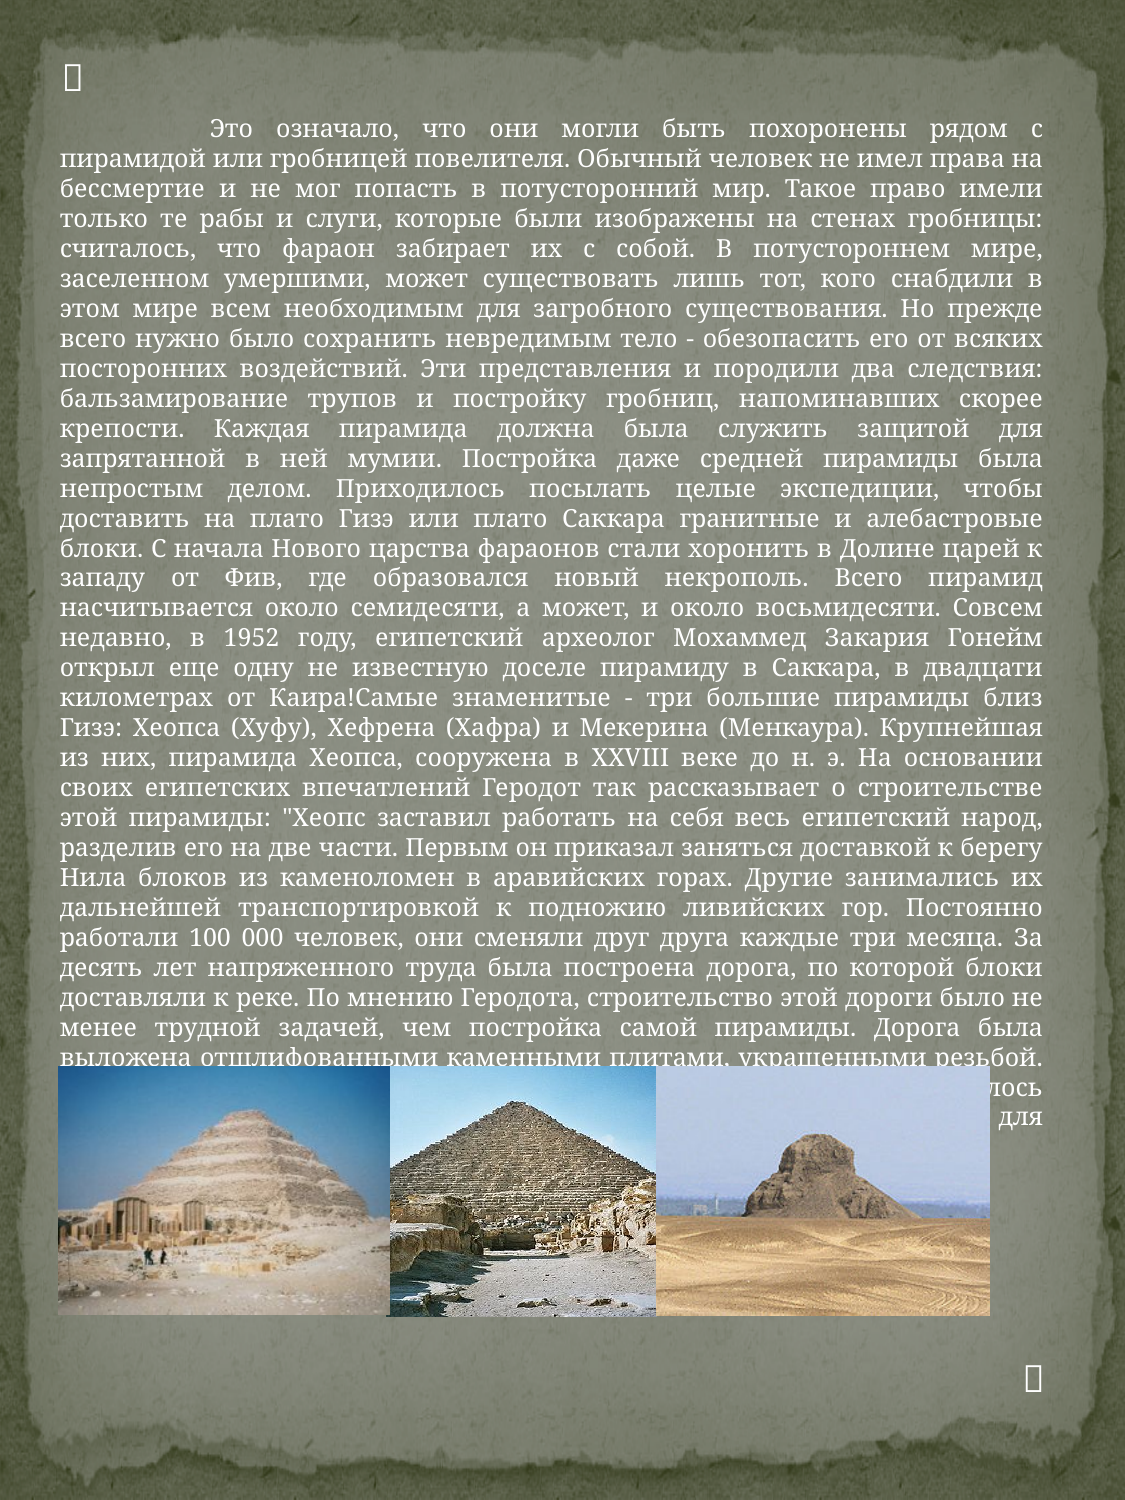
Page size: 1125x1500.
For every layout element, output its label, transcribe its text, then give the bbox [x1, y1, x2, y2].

list Это означало, что они могли быть похоронены рядом с пирамидой или гробницей повелителя. Обычный человек не имел права на бессмертие и не мог попасть в потусторонний мир. Такое право имели только те рабы и слуги, которые были изображены на стенах гробницы: считалось, что фараон забирает их с собой. В потустороннем мире, заселенном умершими, может существовать лишь тот, кого снабдили в этом мире всем необходимым для загробного существования. Но прежде всего нужно было сохранить невредимым тело - обезопасить его от всяких посторонних воздействий. Эти представления и породили два следствия: бальзамирование трупов и постройку гробниц, напоминавших скорее крепости. Каждая пирамида должна была служить защитой для запрятанной в ней мумии. Постройка даже средней пирамиды была непростым делом. Приходилось посылать целые экспедиции, чтобы доставить на плато Гизэ или плато Саккара гранитные и алебастровые блоки. С начала Нового царства фараонов стали хоронить в Долине царей к западу от Фив, где образовался новый некрополь. Всего пирамид насчитывается около семидесяти, а может, и около восьмидесяти. Совсем недавно, в 1952 году, египетский археолог Мохаммед Закария Гонейм открыл еще одну не известную доселе пирамиду в Саккара, в двадцати километрах от Каира!Самые знаменитые - три большие пирамиды близ Гизэ: Хеопса (Хуфу), Хефрена (Хафра) и Мекерина (Менкаура). Крупнейшая из них, пирамида Хеопса, сооружена в XXVIII веке до н. э. На основании своих египетских впечатлений Геродот так рассказывает о строительстве этой пирамиды: "Хеопс заставил работать на себя весь египетский народ, разделив его на две части. Первым он приказал заняться доставкой к берегу Нила блоков из каменоломен в аравийских горах. Другие занимались их дальнейшей транспортировкой к подножию ливийских гор. Постоянно работали 100 000 человек, они сменяли друг друга каждые три месяца. За десять лет напряженного труда была построена дорога, по которой блоки доставляли к реке. По мнению Геродота, строительство этой дороги было не менее трудной задачей, чем постройка самой пирамиды. Дорога была выложена отшлифованными каменными плитами, украшенными резьбой. Закончились строительные работы вокруг пирамиды, завершилось строительство подземных сооружений, которые предназначались для гробницы и погребальной камеры фараона. [0, 105, 1060, 832]
picture [58, 1066, 990, 1317]
text_box  [1007, 1347, 1079, 1453]
text_box  [46, 46, 118, 152]
